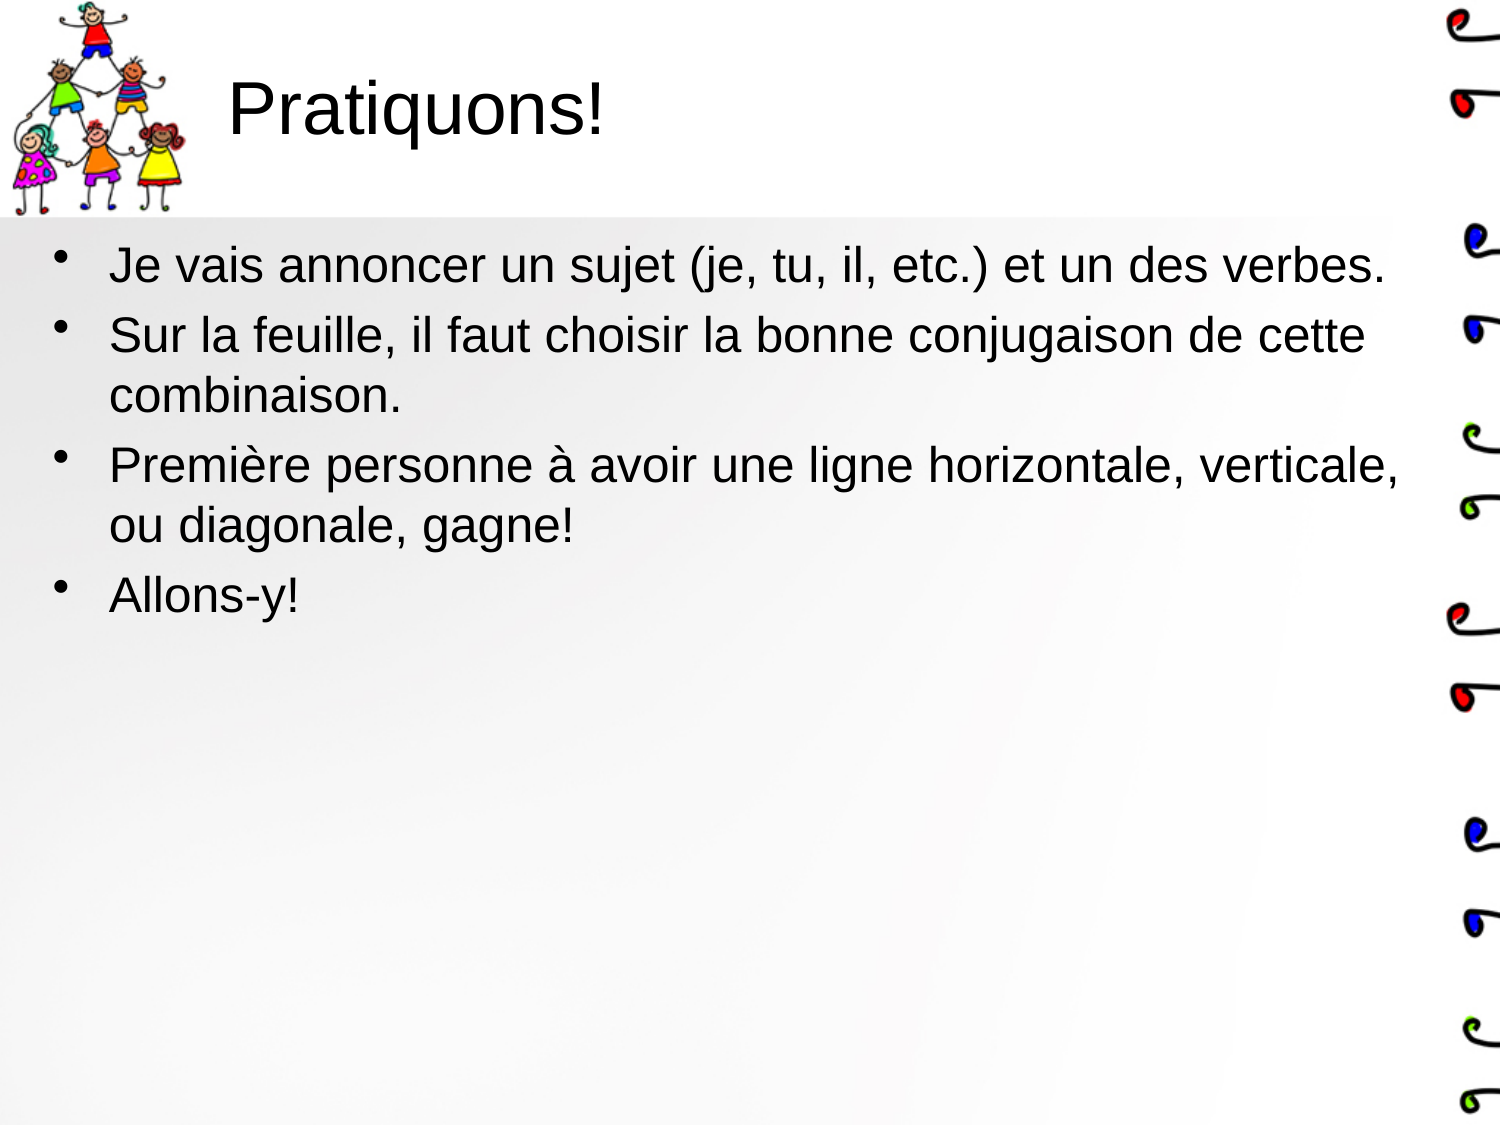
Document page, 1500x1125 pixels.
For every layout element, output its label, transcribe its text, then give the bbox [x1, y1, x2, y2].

list Je vais annoncer un sujet (je, tu, il, etc.) et un des verbes. Sur la feuille, il faut choisir la bonne conjugaison de cette combinaison. Première personne à avoir une ligne horizontale, verticale, ou diagonale, gagne! Allons-y! [37, 224, 1463, 1018]
picture [0, 0, 1500, 1125]
title Pratiquons! [212, 16, 1463, 192]
